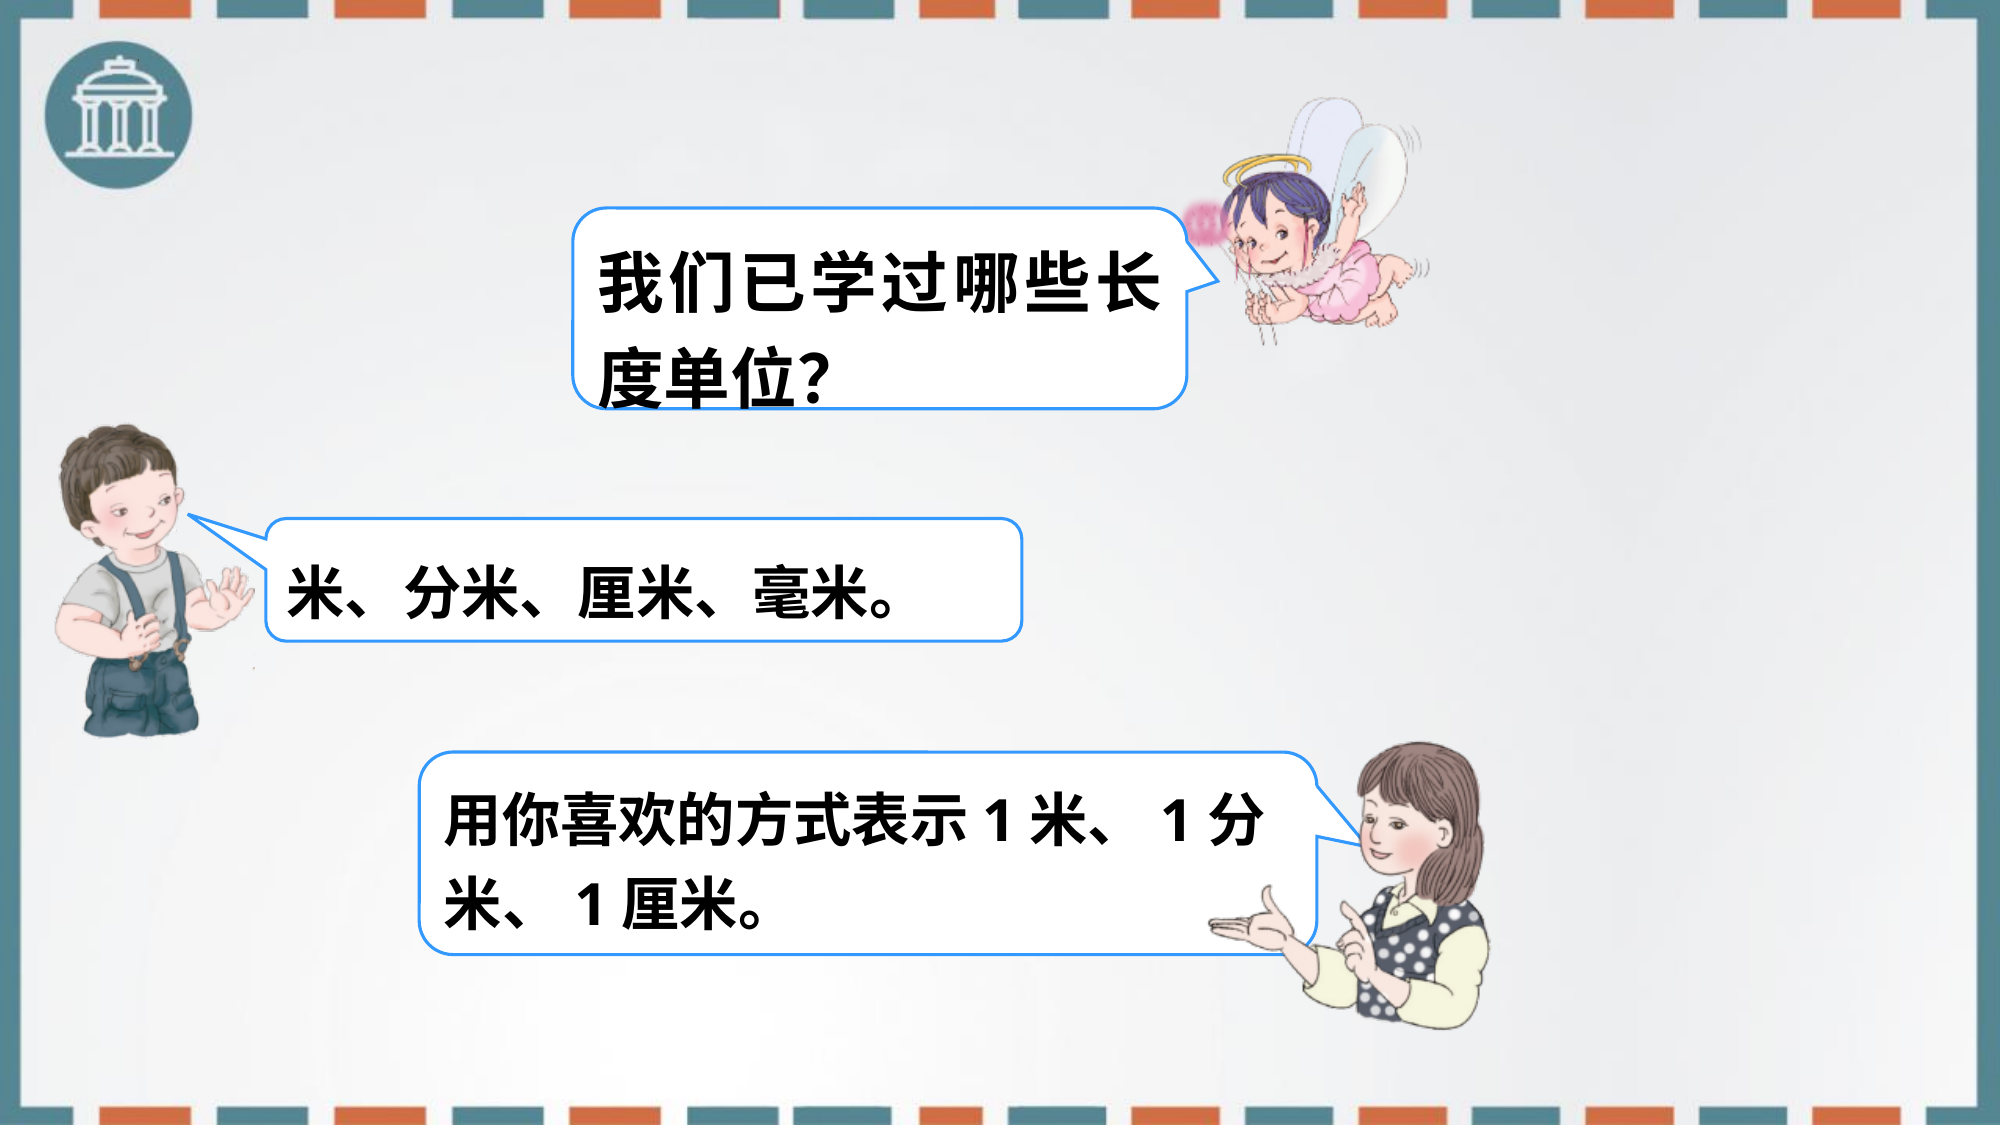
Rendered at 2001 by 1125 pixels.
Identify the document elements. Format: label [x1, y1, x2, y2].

text_box [419, 739, 1500, 1035]
text_box [572, 90, 1424, 409]
picture [0, 0, 2000, 1125]
text_box [53, 420, 1022, 740]
